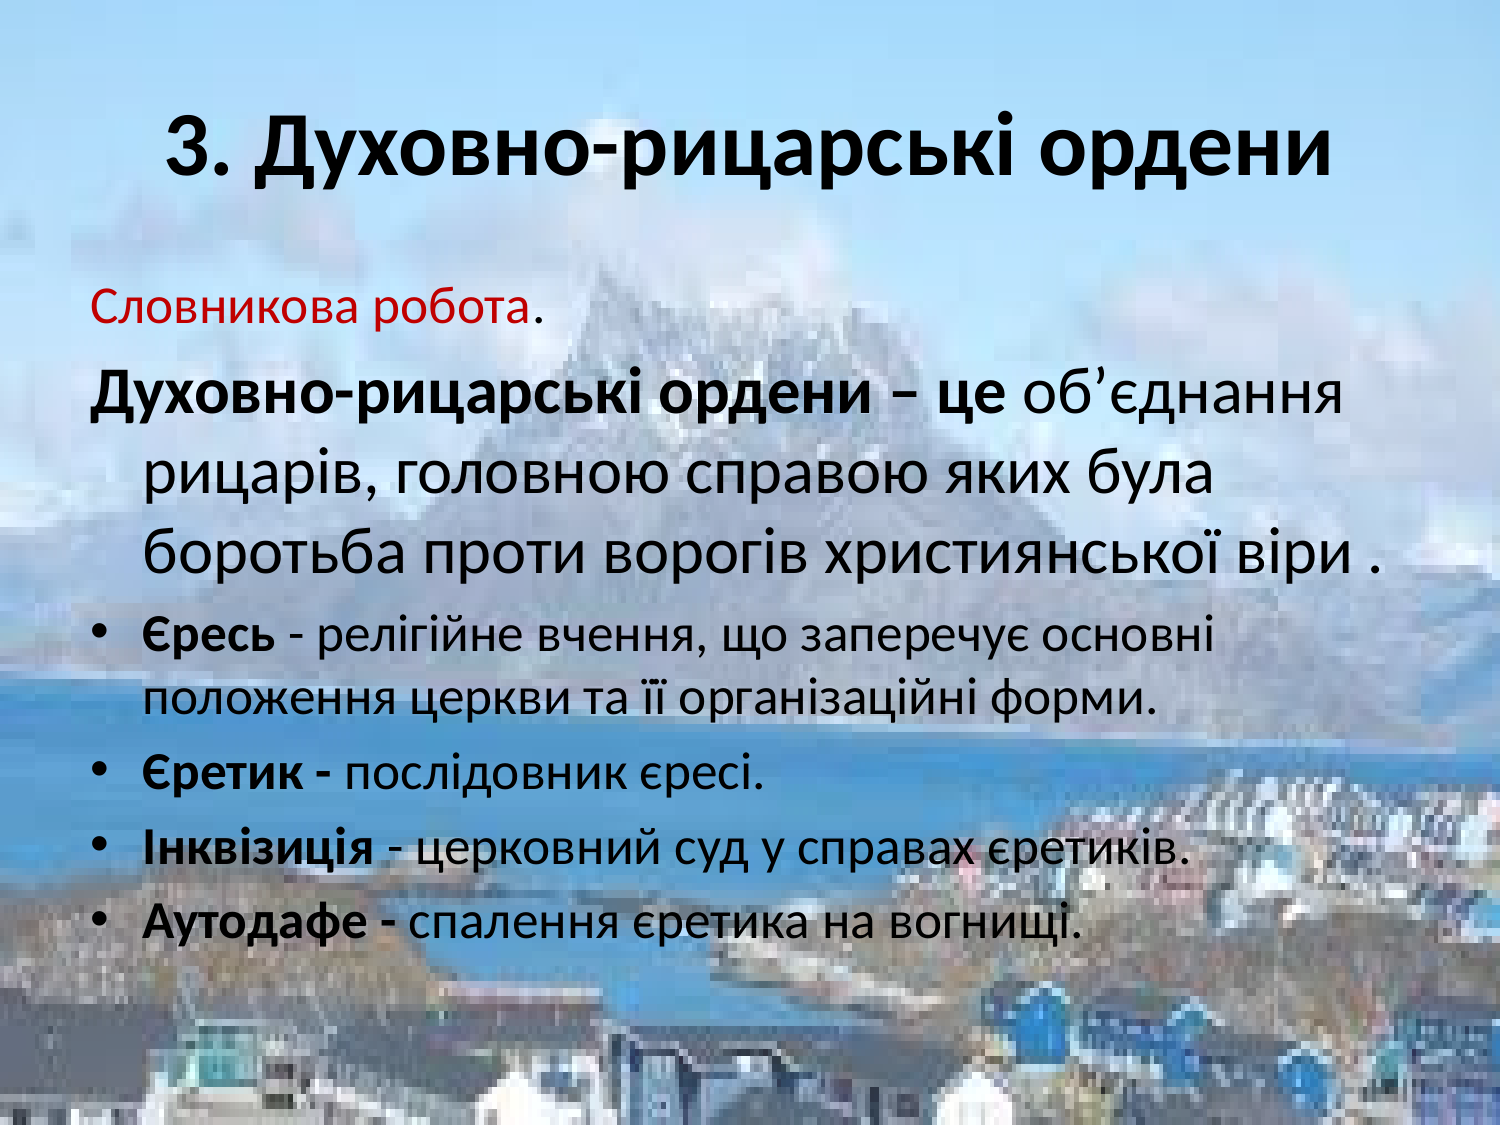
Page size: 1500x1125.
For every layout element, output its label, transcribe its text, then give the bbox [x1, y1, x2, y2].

table_cell [0, 0, 1500, 1125]
title 3. Духовно-рицарські ордени [75, 45, 1425, 233]
list Словникова робота. Духовно-рицарські ордени – це об’єднання рицарів, головною справою яких була боротьба проти ворогів християнської віри . Єресь - релігійне вчення, що заперечує основні положення церкви та її організаційні форми. Єретик - послідовник єресі. Інквізиція - церковний суд у справах єретиків. Аутодафе - спалення єретика на вогнищі. [75, 262, 1425, 1005]
